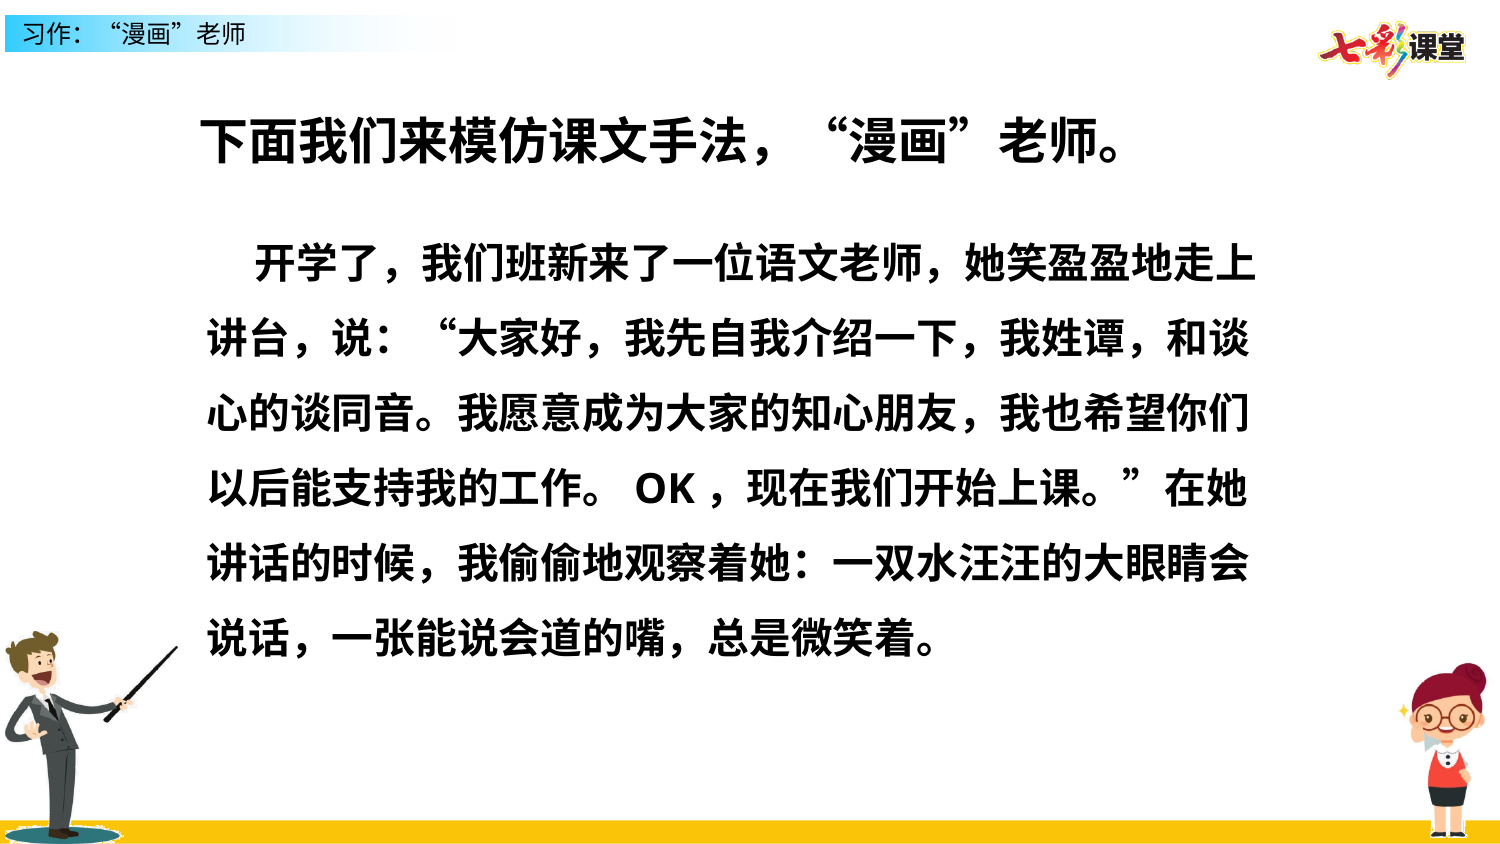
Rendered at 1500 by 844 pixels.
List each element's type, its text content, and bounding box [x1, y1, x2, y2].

picture [1335, 643, 1500, 844]
picture [1316, 20, 1468, 80]
text_box 下面我们来模仿课文手法，“漫画”老师。 [183, 102, 1449, 178]
picture [5, 631, 178, 844]
text_box 开学了，我们班新来了一位语文老师，她笑盈盈地走上讲台，说：“大家好，我先自我介绍一下，我姓谭，和谈心的谈同音。我愿意成为大家的知心朋友，我也希望你们以后能支持我的工作。OK，现在我们开始上课。”在她讲话的时候，我偷偷地观察着她：一双水汪汪的大眼睛会说话，一张能说会道的嘴，总是微笑着。 [191, 204, 1273, 670]
